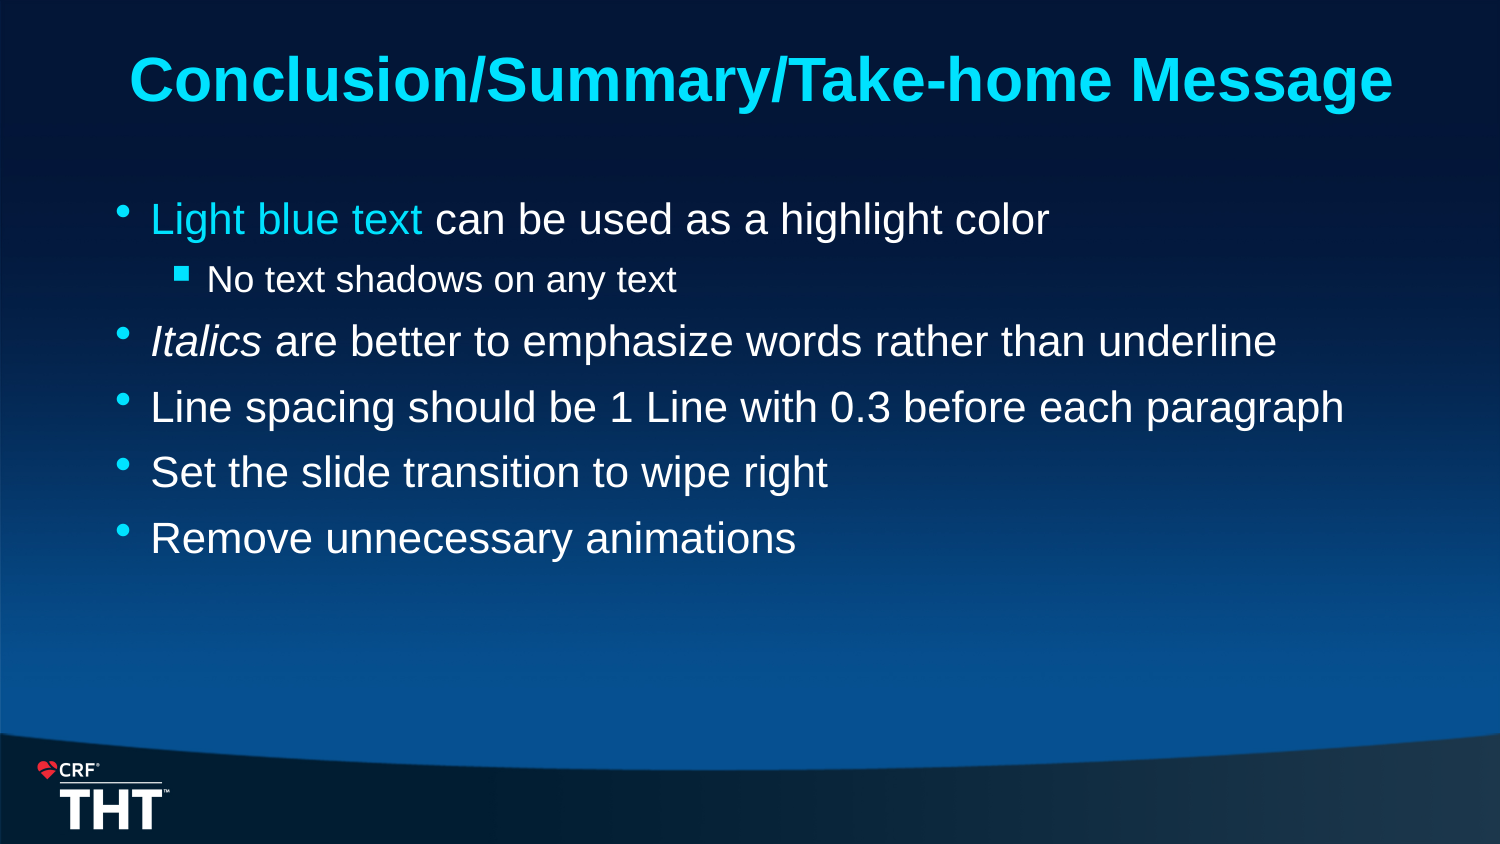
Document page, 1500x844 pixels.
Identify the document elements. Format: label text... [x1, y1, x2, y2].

picture [0, 0, 1500, 844]
title Conclusion/Summary/Take-home Message [74, 30, 1451, 125]
list Light blue text can be used as a highlight color No text shadows on any text Italics are better to emphasize words rather than underline Line spacing should be 1 Line with 0.3 before each paragraph Set the slide transition to wipe right Remove unnecessary animations [99, 182, 1451, 690]
